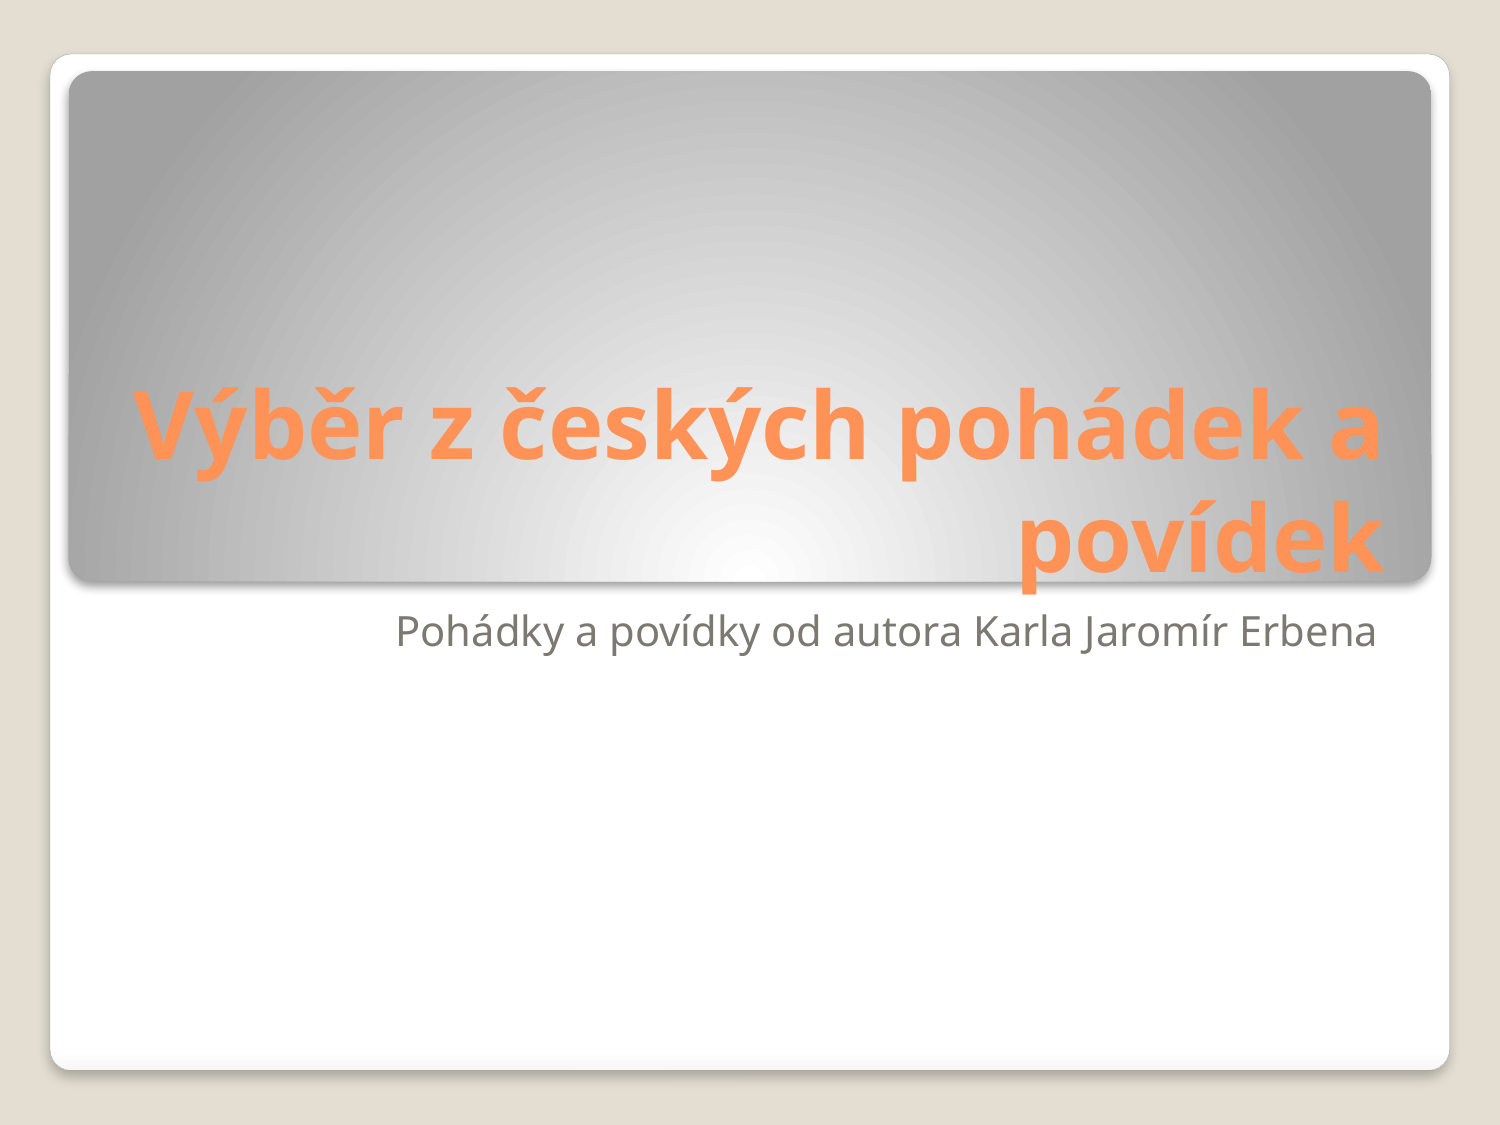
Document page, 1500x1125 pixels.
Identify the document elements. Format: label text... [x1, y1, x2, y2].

title Výběr z českých pohádek a povídek [118, 298, 1394, 599]
subtitle Pohádky a povídky od autora Karla Jaromír Erbena [118, 604, 1394, 755]
